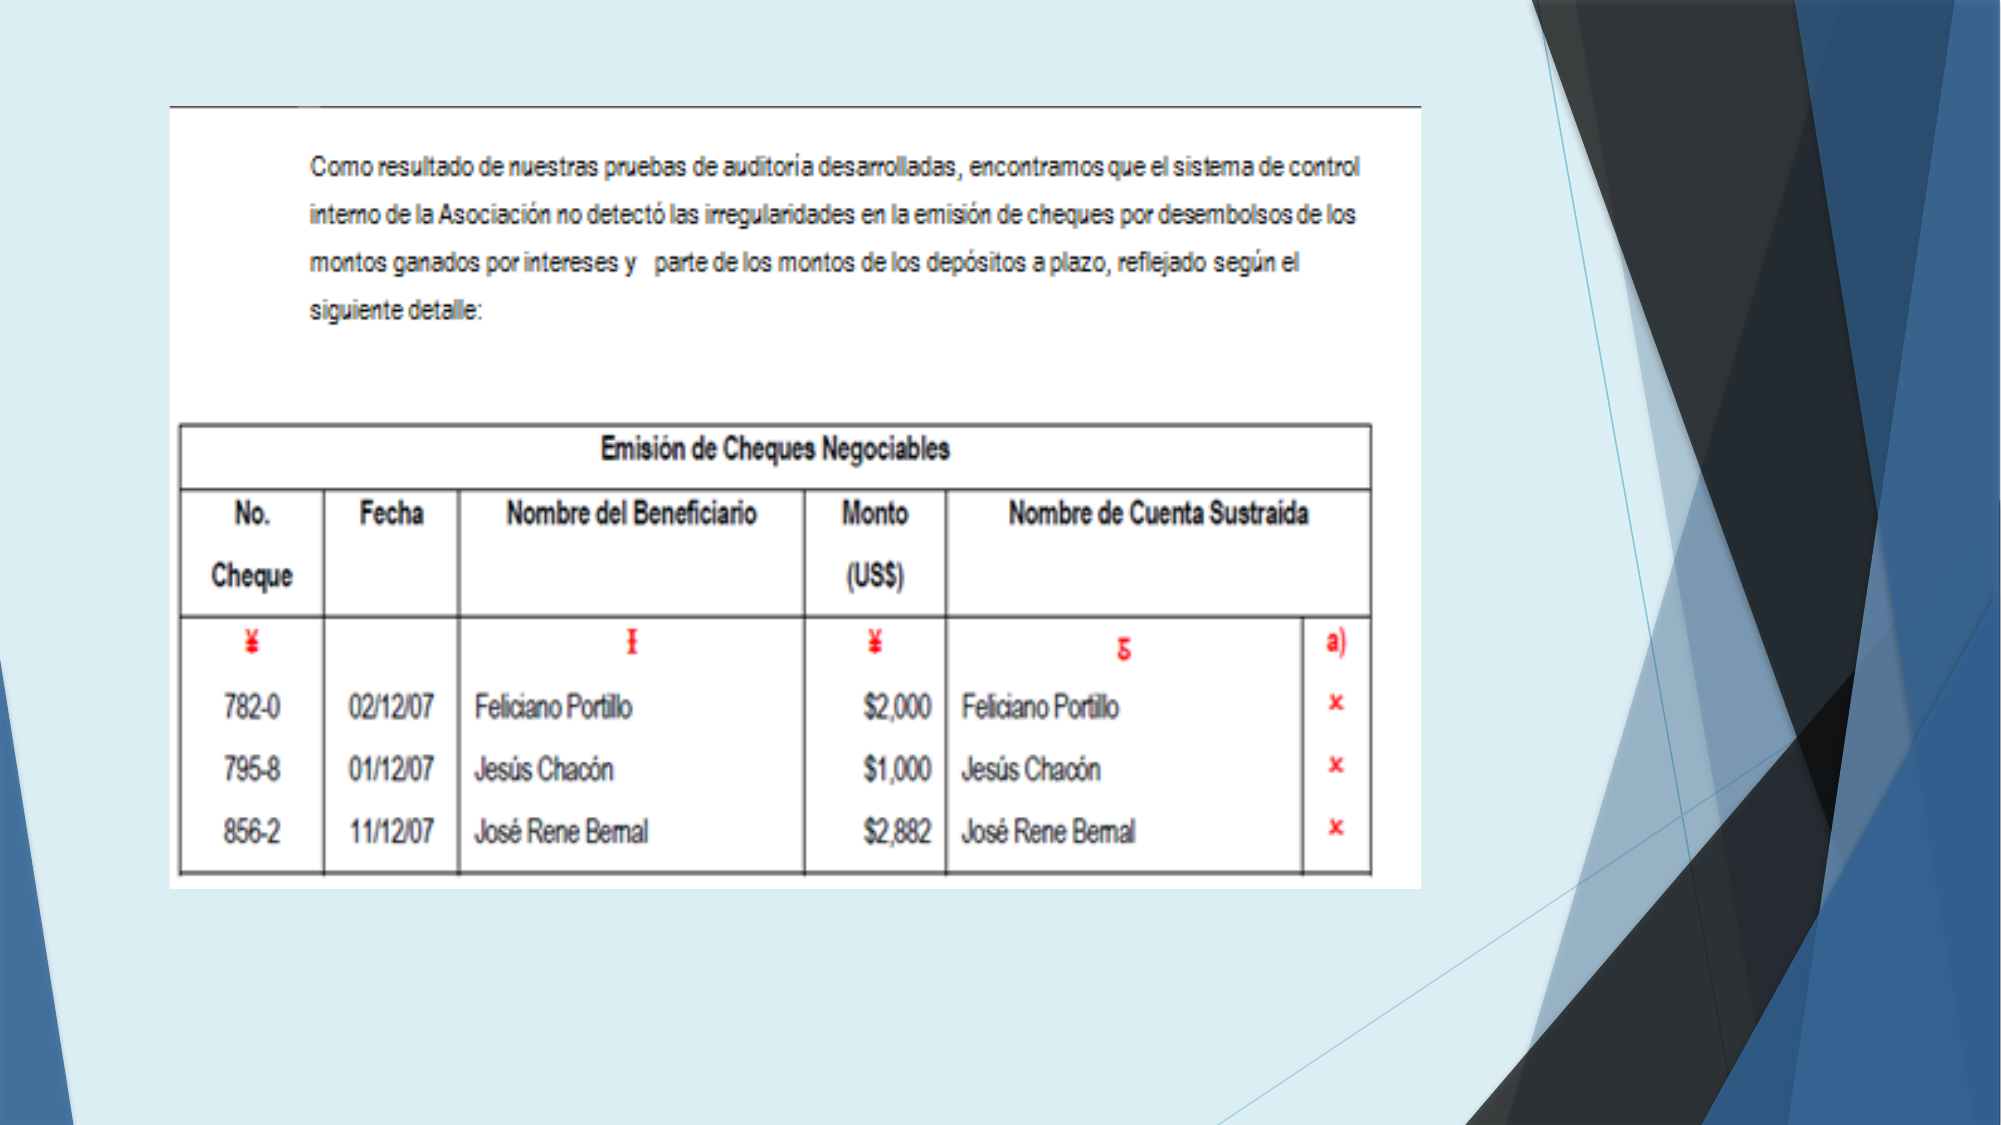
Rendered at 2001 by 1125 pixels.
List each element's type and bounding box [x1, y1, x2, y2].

picture [169, 106, 1422, 889]
